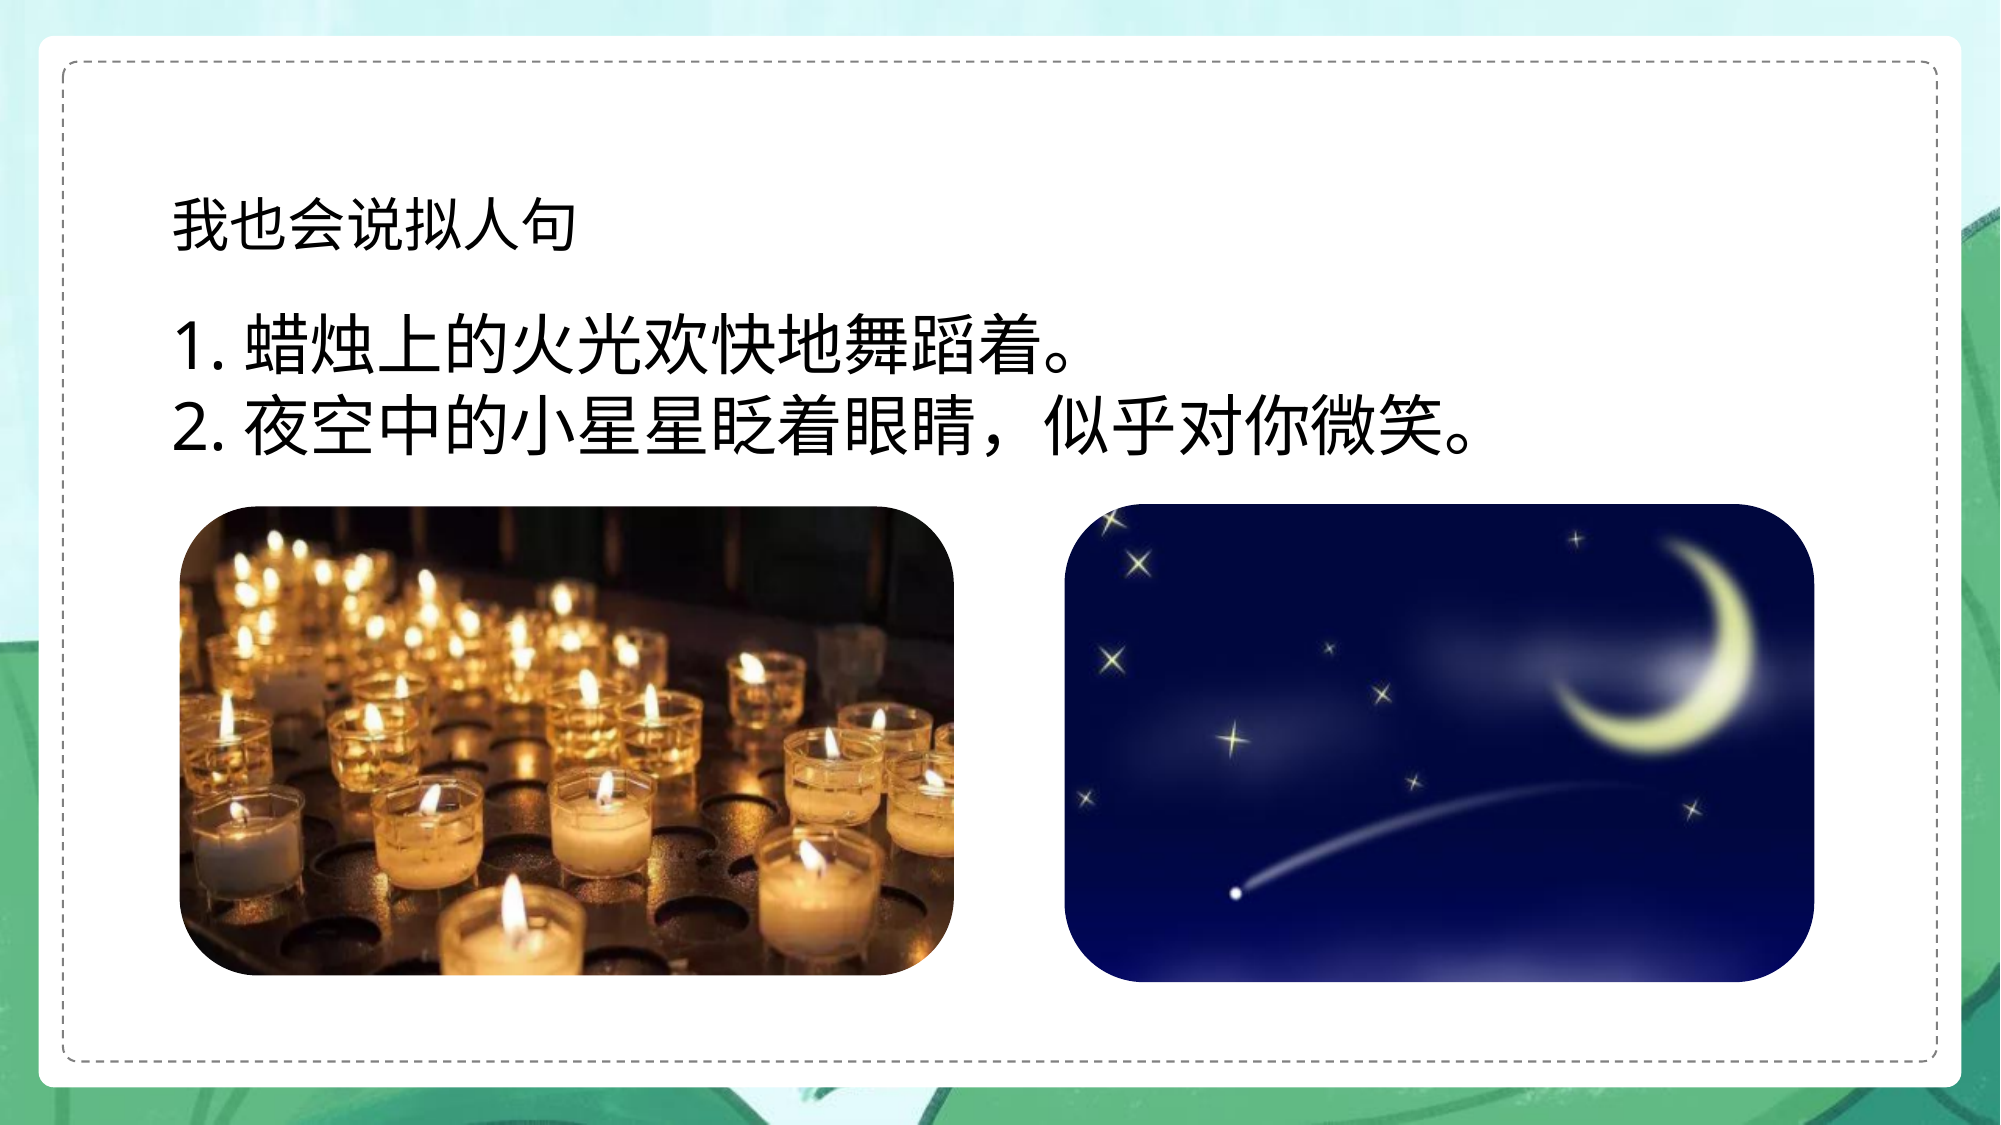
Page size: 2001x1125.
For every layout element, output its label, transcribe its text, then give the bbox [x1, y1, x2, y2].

text_box 我也会说拟人句 [156, 180, 595, 265]
picture [0, 0, 2000, 1125]
text_box 1.蜡烛上的火光欢快地舞蹈着。 2.夜空中的小星星眨着眼睛，似乎对你微笑。 [156, 296, 1744, 471]
